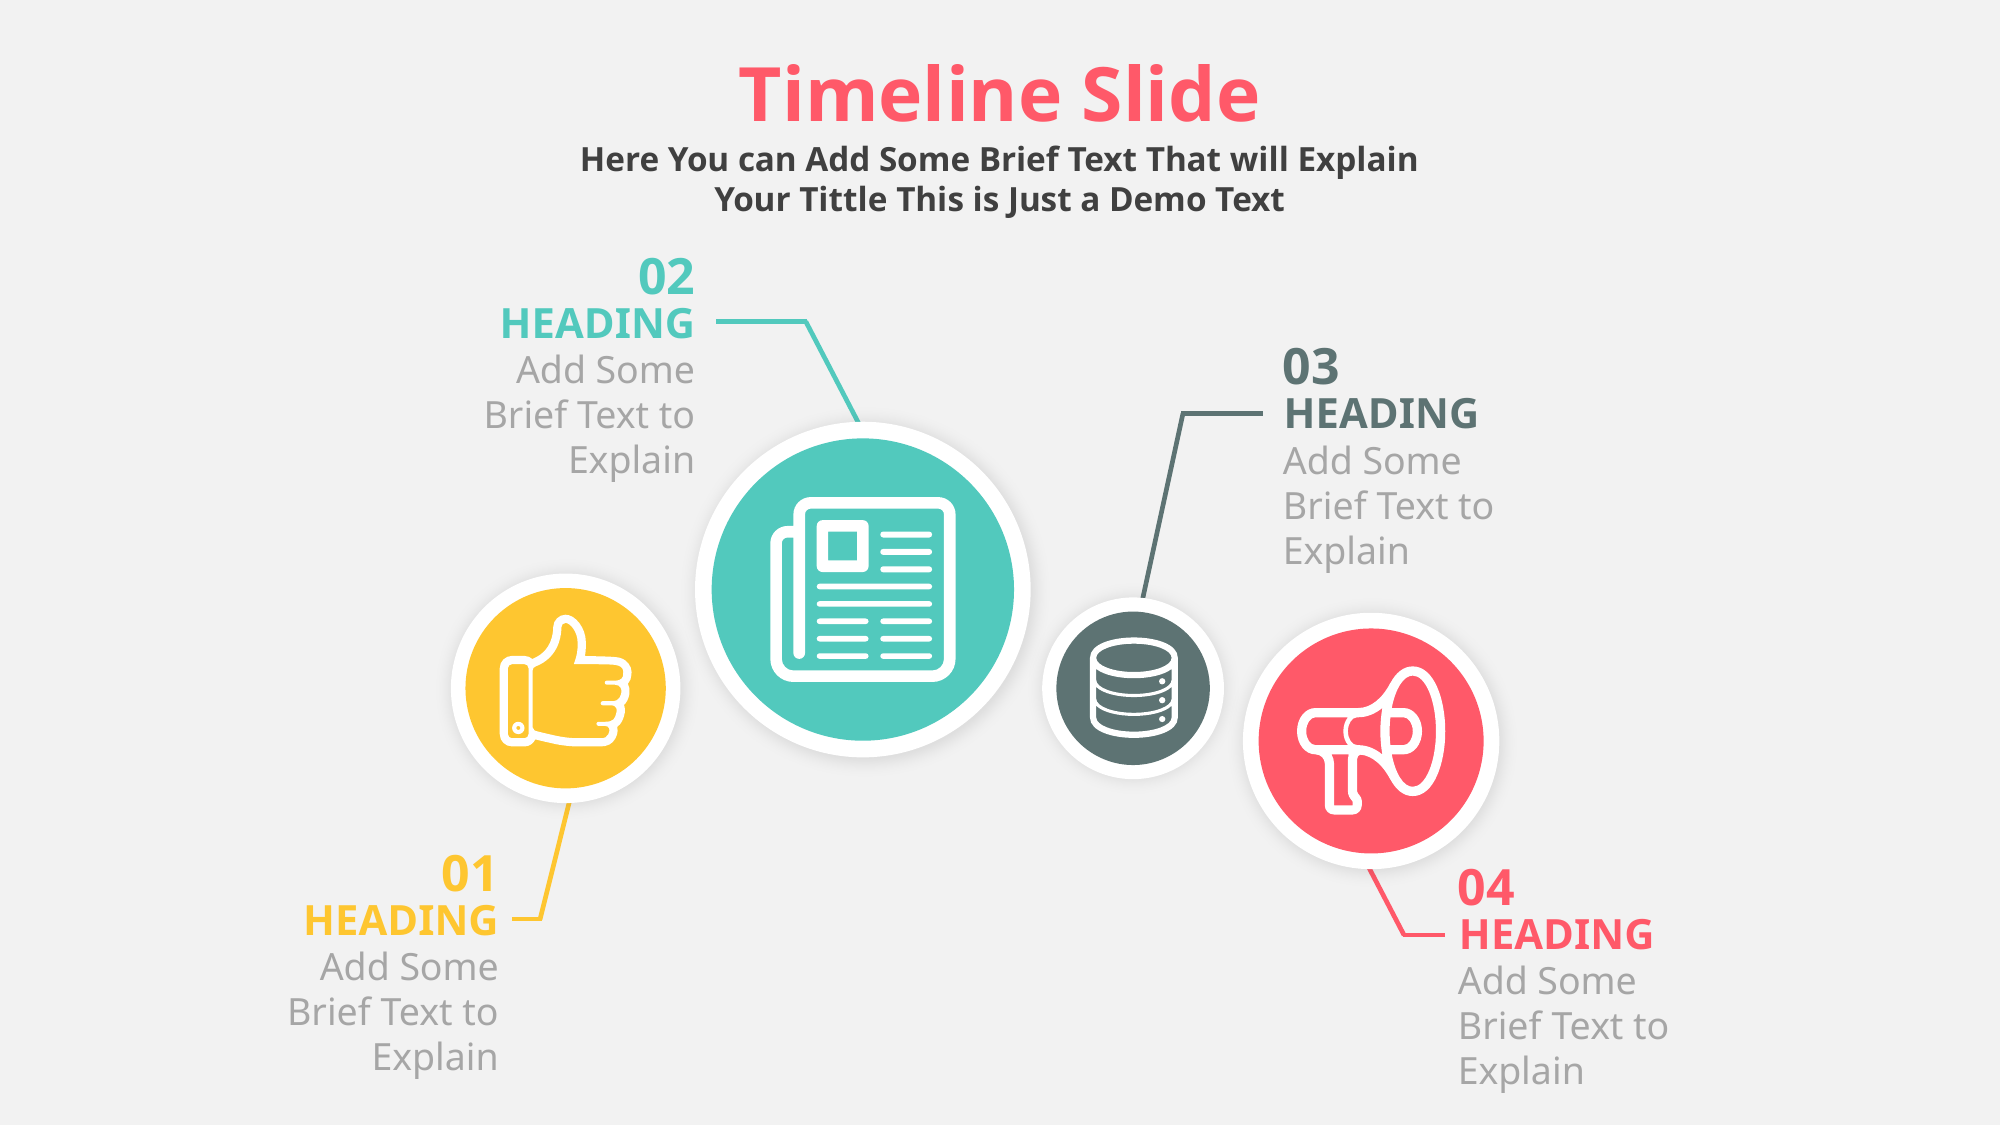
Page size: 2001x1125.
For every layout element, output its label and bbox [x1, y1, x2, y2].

text_box [770, 497, 956, 683]
text_box [1136, 413, 1264, 629]
text_box [436, 236, 710, 445]
text_box [1297, 666, 1446, 815]
text_box [499, 614, 632, 747]
text_box [464, 587, 667, 790]
text_box [240, 834, 514, 1042]
text_box [1241, 611, 1501, 870]
text_box [511, 784, 574, 920]
text_box [549, 39, 1451, 228]
text_box [1257, 627, 1485, 854]
text_box [1443, 847, 1717, 1056]
text_box [1089, 637, 1178, 738]
text_box [1041, 596, 1226, 781]
text_box [1055, 610, 1211, 767]
text_box [449, 572, 682, 804]
text_box [710, 437, 1016, 742]
text_box [1268, 327, 1542, 536]
text_box [1357, 846, 1445, 936]
text_box [693, 421, 1032, 759]
text_box [715, 321, 876, 457]
